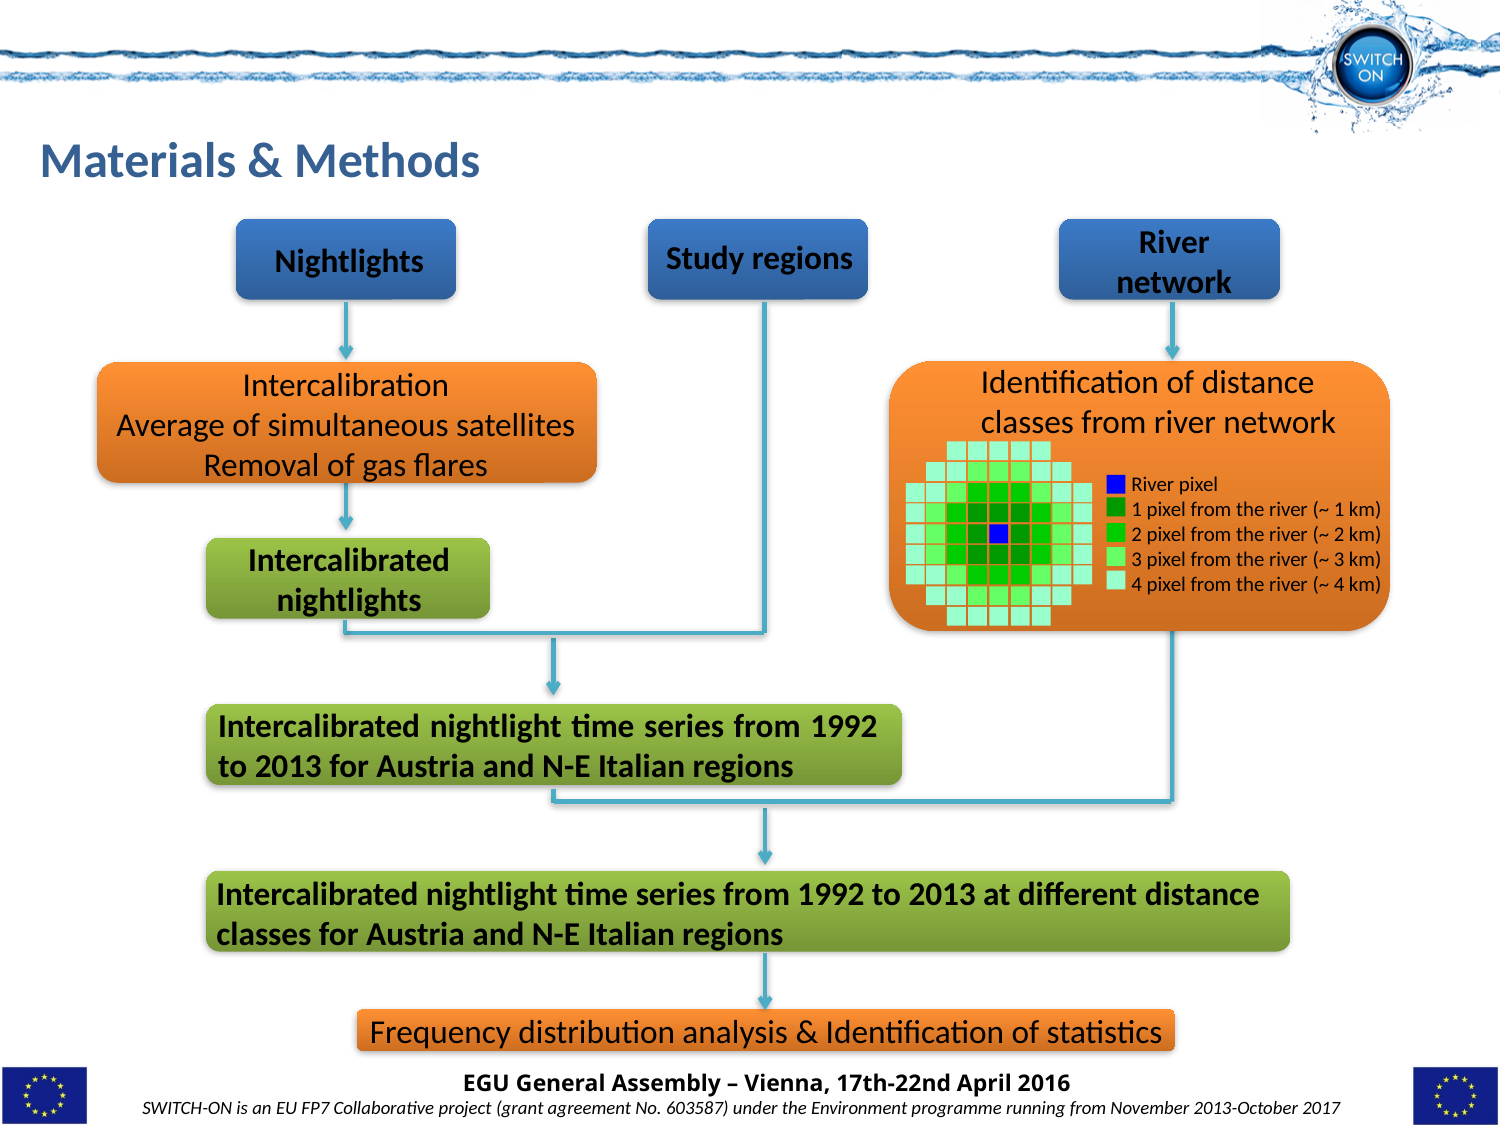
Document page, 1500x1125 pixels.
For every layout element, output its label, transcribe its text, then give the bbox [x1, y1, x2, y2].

text_box [889, 360, 1390, 632]
picture [0, 1065, 88, 1125]
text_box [647, 218, 869, 300]
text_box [268, 1009, 1265, 1055]
picture [0, 0, 1500, 140]
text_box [905, 441, 1093, 627]
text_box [206, 537, 491, 619]
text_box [1106, 463, 1500, 606]
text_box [206, 703, 903, 786]
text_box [235, 218, 457, 300]
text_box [206, 870, 1326, 952]
text_box EGU General Assembly – Vienna, 17th-22nd April 2016 SWITCH-ON is an EU FP7 Collaborative project (grant agreement No. 603587) under the Environment programme running from November 2013-October 2017 [136, 1062, 1399, 1123]
picture [1410, 1065, 1499, 1125]
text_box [83, 362, 609, 483]
text_box Identification of distance classes from river network [980, 360, 1352, 405]
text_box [1059, 218, 1281, 303]
text_box Materials & Methods [24, 149, 1476, 196]
